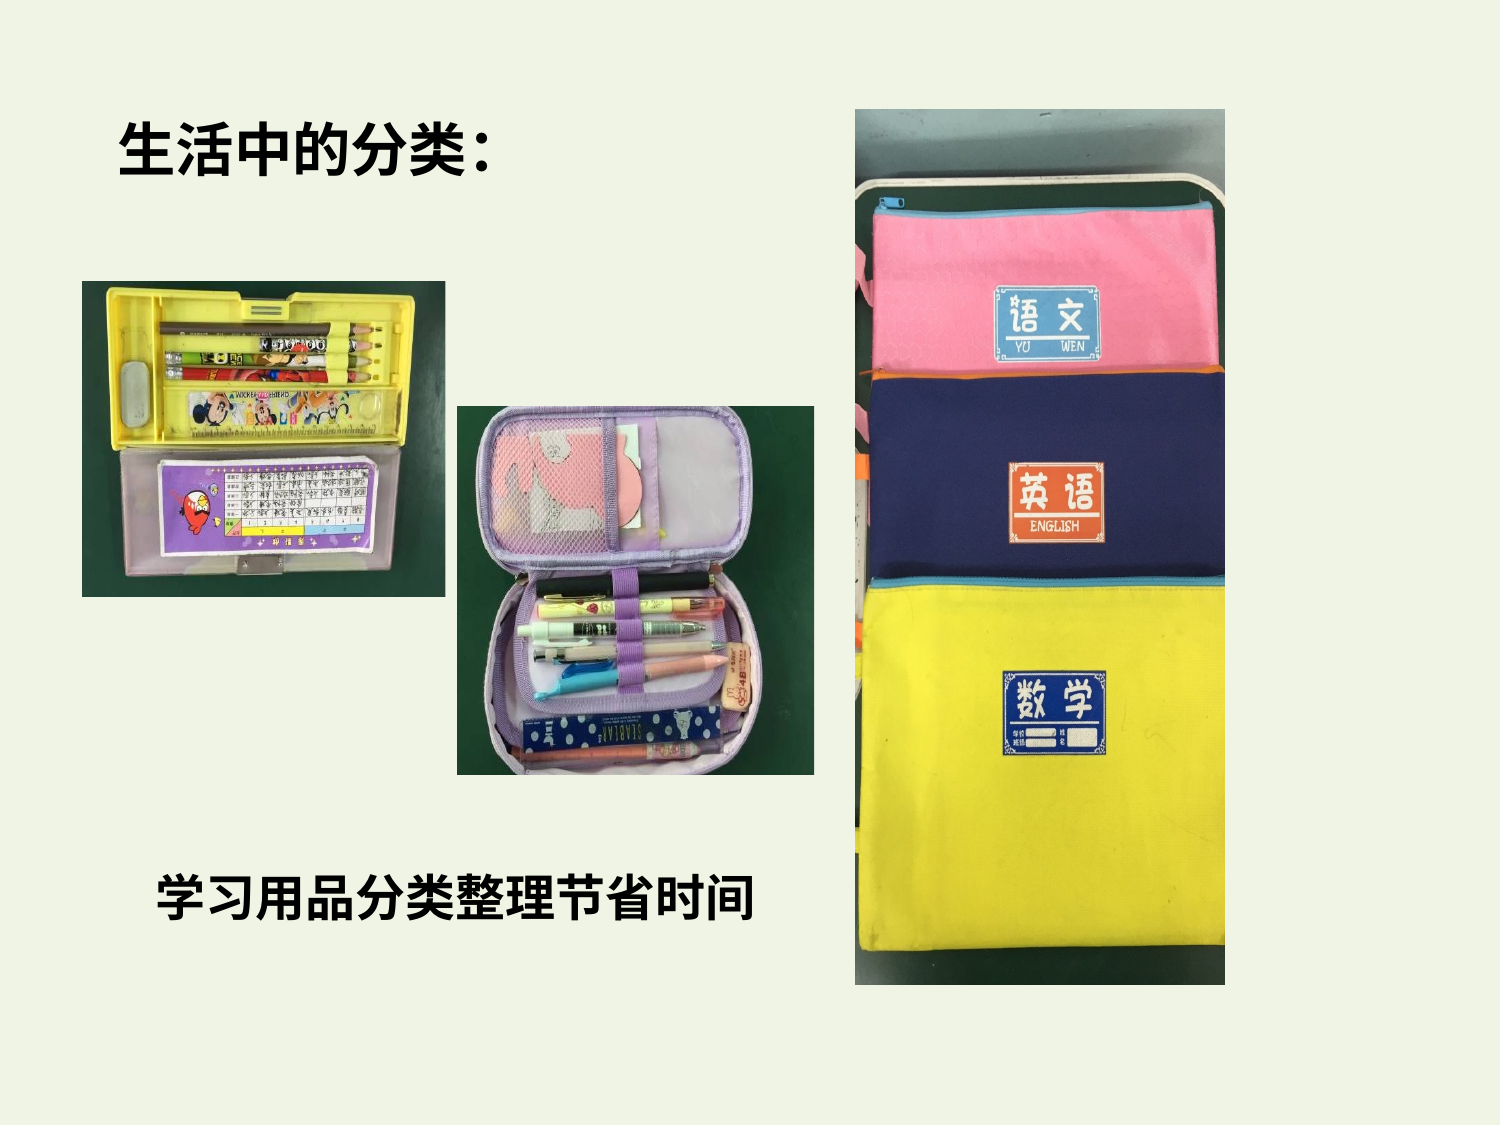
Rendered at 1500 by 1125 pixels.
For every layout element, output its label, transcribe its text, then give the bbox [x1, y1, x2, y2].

picture [456, 405, 815, 775]
text_box 学习用品分类整理节省时间 [140, 859, 774, 935]
picture [81, 281, 446, 598]
text_box 生活中的分类： [102, 106, 541, 191]
picture [855, 109, 1225, 985]
